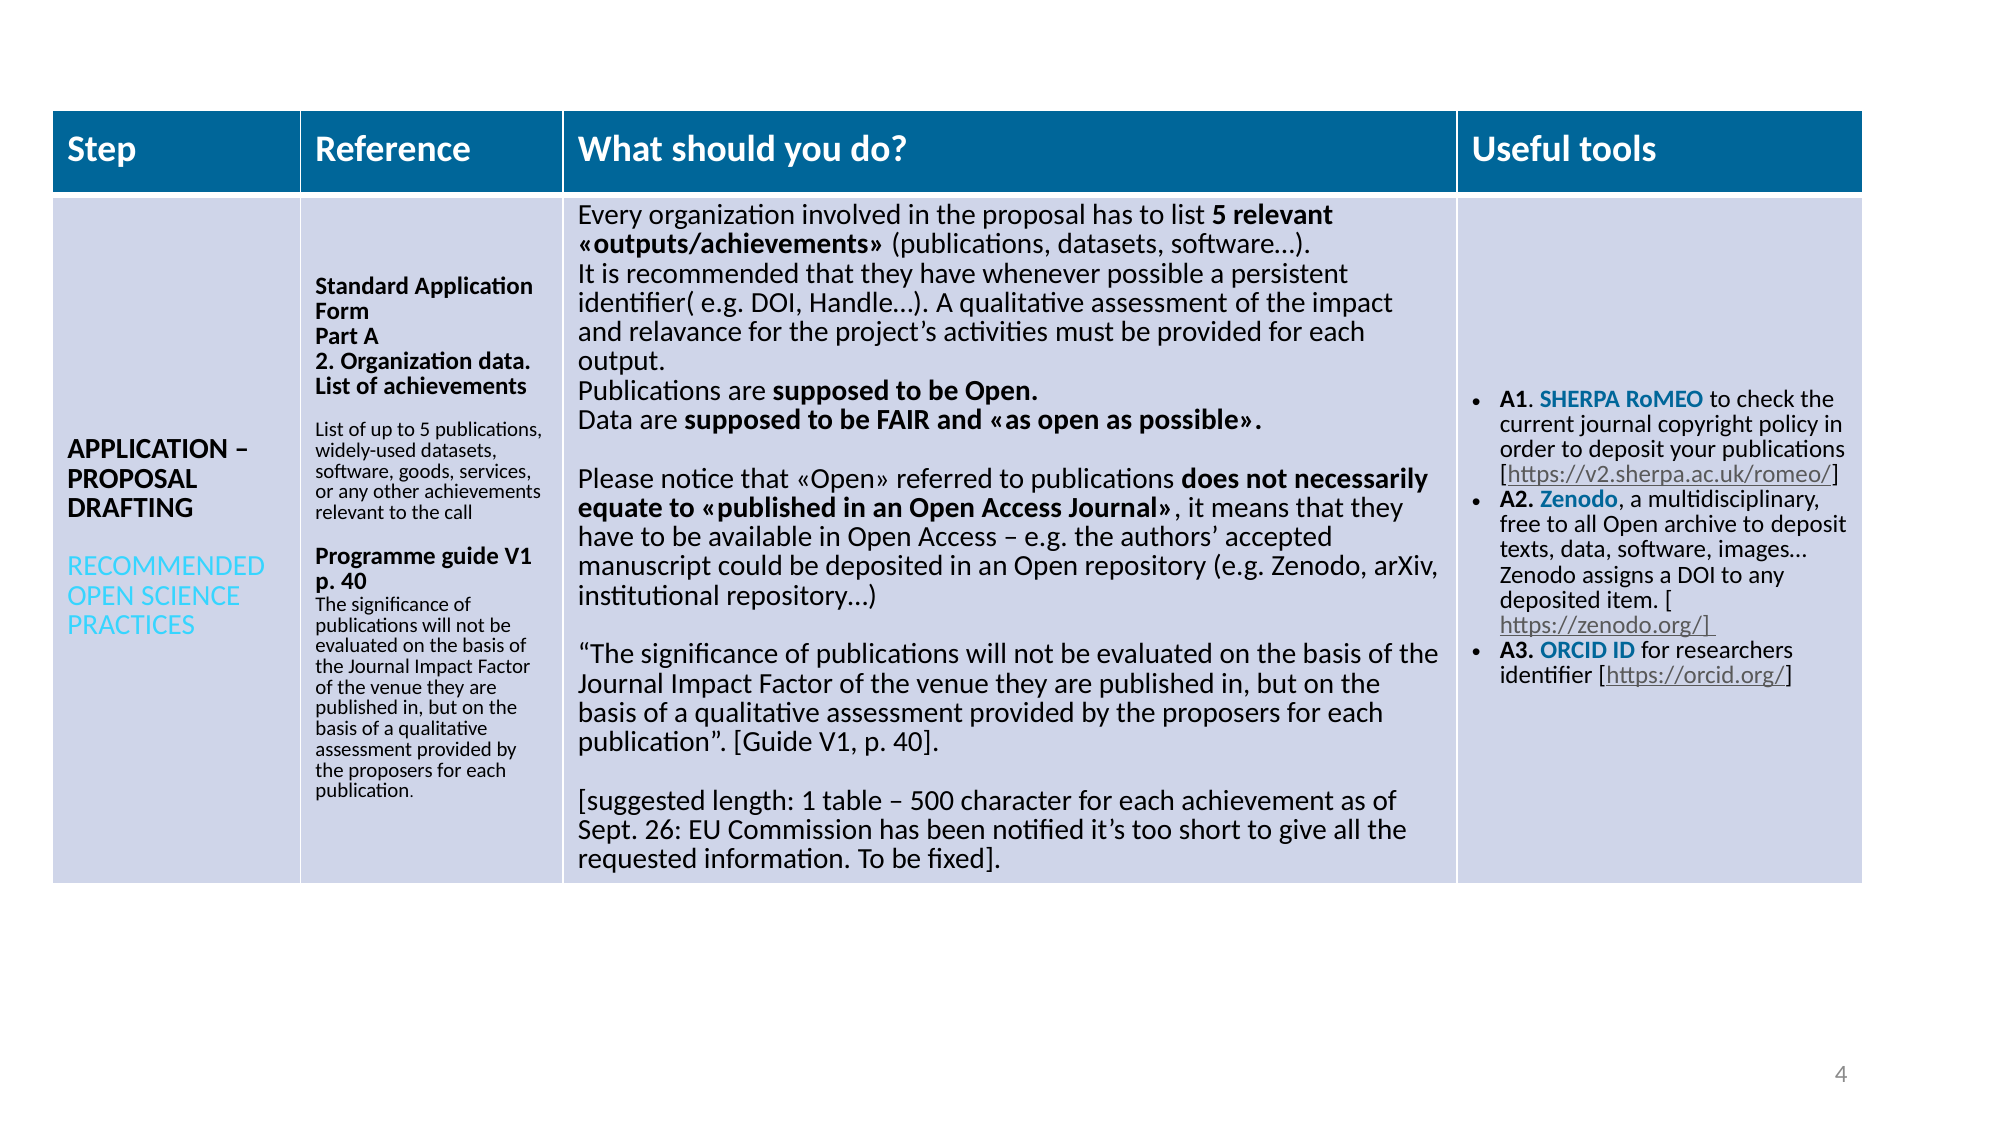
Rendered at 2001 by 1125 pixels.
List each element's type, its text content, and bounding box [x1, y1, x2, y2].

table_cell Every organization involved in the proposal has to list 5 relevant «outputs/achievements» (publications, datasets, software…). It is recommended that they have whenever possible a persistent identifier( e.g. DOI, Handle…). A qualitative assessment of the impact and relavance for the project’s activities must be provided for each output. Publications are supposed to be Open. Data are supposed to be FAIR and «as open as possible». Please notice that «Open» referred to publications does not necessarily equate to «published in an Open Access Journal», it means that they have to be available in Open Access – e.g. the authors’ accepted manuscript could be deposited in an Open repository (e.g. Zenodo, arXiv, institutional repository…) “The significance of publications will not be evaluated on the basis of the Journal Impact Factor of the venue they are published in, but on the basis of a qualitative assessment provided by the proposers for each publication”. [Guide V1, p. 40]. [suggested length: 1 table – 500 character for each achievement as of Sept. 26: EU Commission has been notified it’s too short to give all the requested information. To be fixed]. [564, 198, 1456, 883]
table_header Reference [301, 111, 562, 192]
table_header What should you do? [564, 111, 1456, 192]
table_cell Standard Application Form Part A 2. Organization data. List of achievements List of up to 5 publications, widely-used datasets, software, goods, services, or any other achievements relevant to the call Programme guide V1 p. 40 The significance of publications will not be evaluated on the basis of the Journal Impact Factor of the venue they are published in, but on the basis of a qualitative assessment provided by the proposers for each publication. [301, 198, 562, 883]
table_cell APPLICATION – PROPOSAL DRAFTING RECOMMENDED OPEN SCIENCE PRACTICES [53, 198, 300, 883]
slide_number 4 [1412, 1042, 1863, 1103]
table_header Step [53, 111, 300, 192]
table_header Useful tools [1458, 111, 1862, 192]
table_cell A1. SHERPA RoMEO to check the current journal copyright policy in order to deposit your publications [https://v2.sherpa.ac.uk/romeo/] A2. Zenodo, a multidisciplinary, free to all Open archive to deposit texts, data, software, images… Zenodo assigns a DOI to any deposited item. [https://zenodo.org/] A3. ORCID ID for researchers identifier [https://orcid.org/] [1458, 198, 1862, 883]
